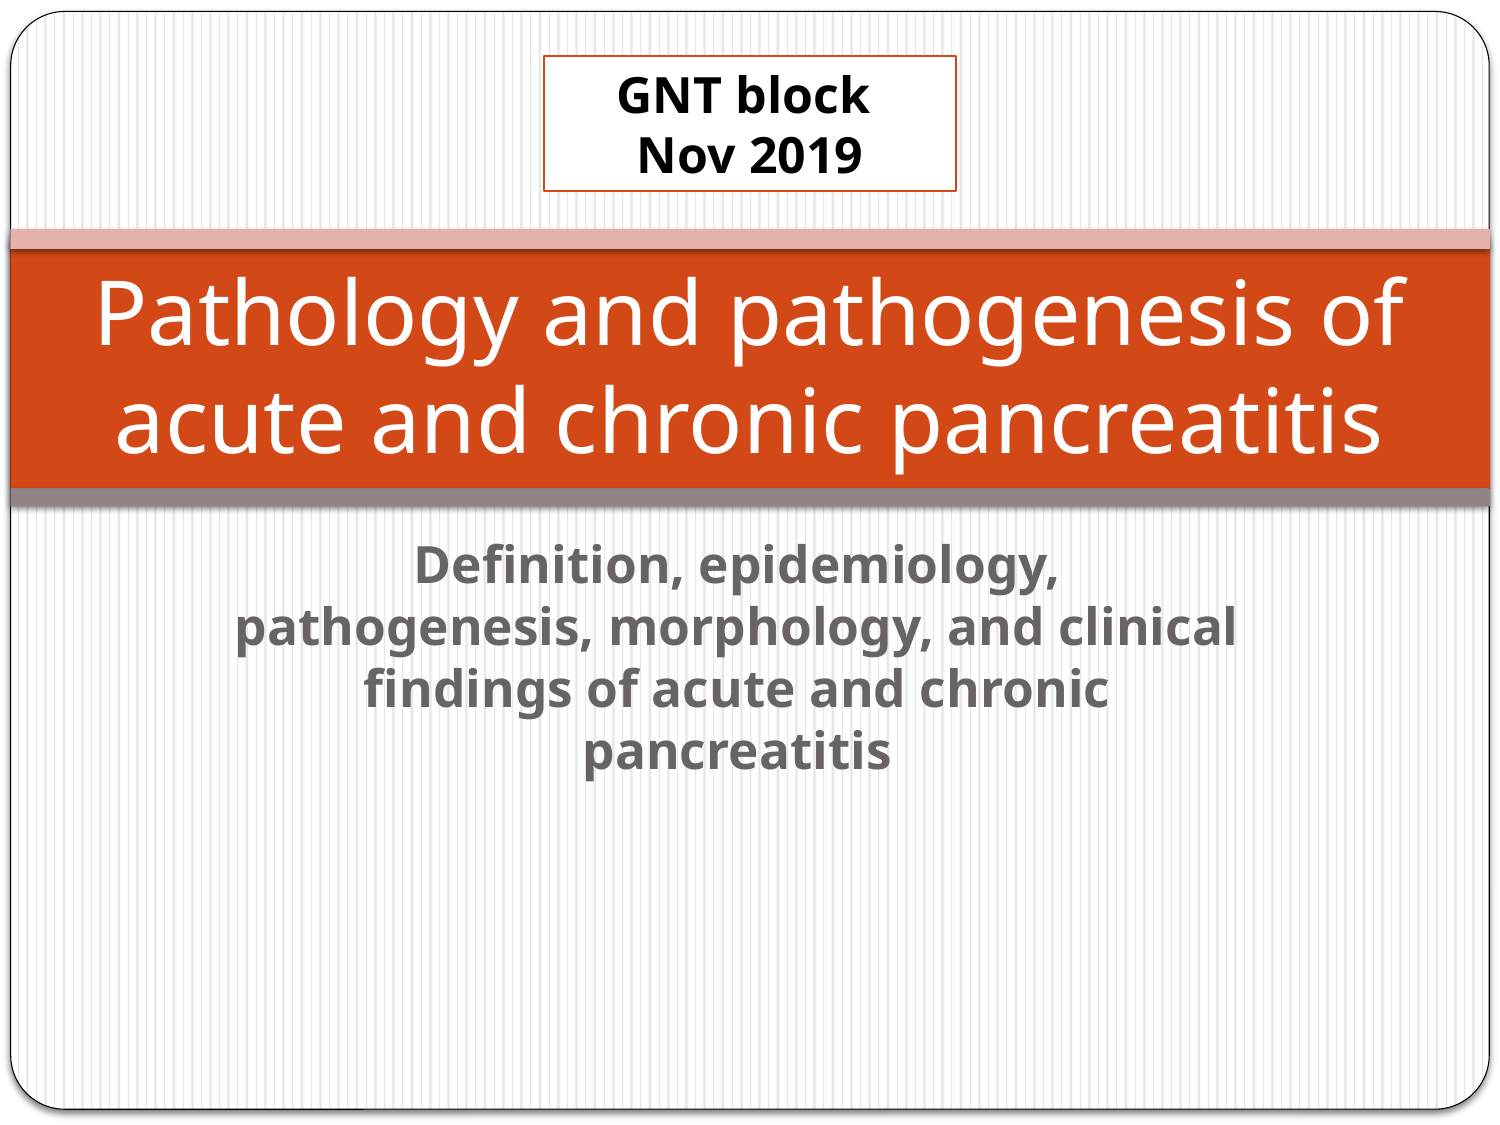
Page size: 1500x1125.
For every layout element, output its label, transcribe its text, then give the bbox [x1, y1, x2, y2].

text_box GNT block Nov 2019 [543, 55, 957, 192]
title Pathology and pathogenesis of acute and chronic pancreatitis [75, 247, 1425, 489]
subtitle Definition, epidemiology, pathogenesis, morphology, and clinical findings of acute and chronic pancreatitis [212, 525, 1263, 788]
